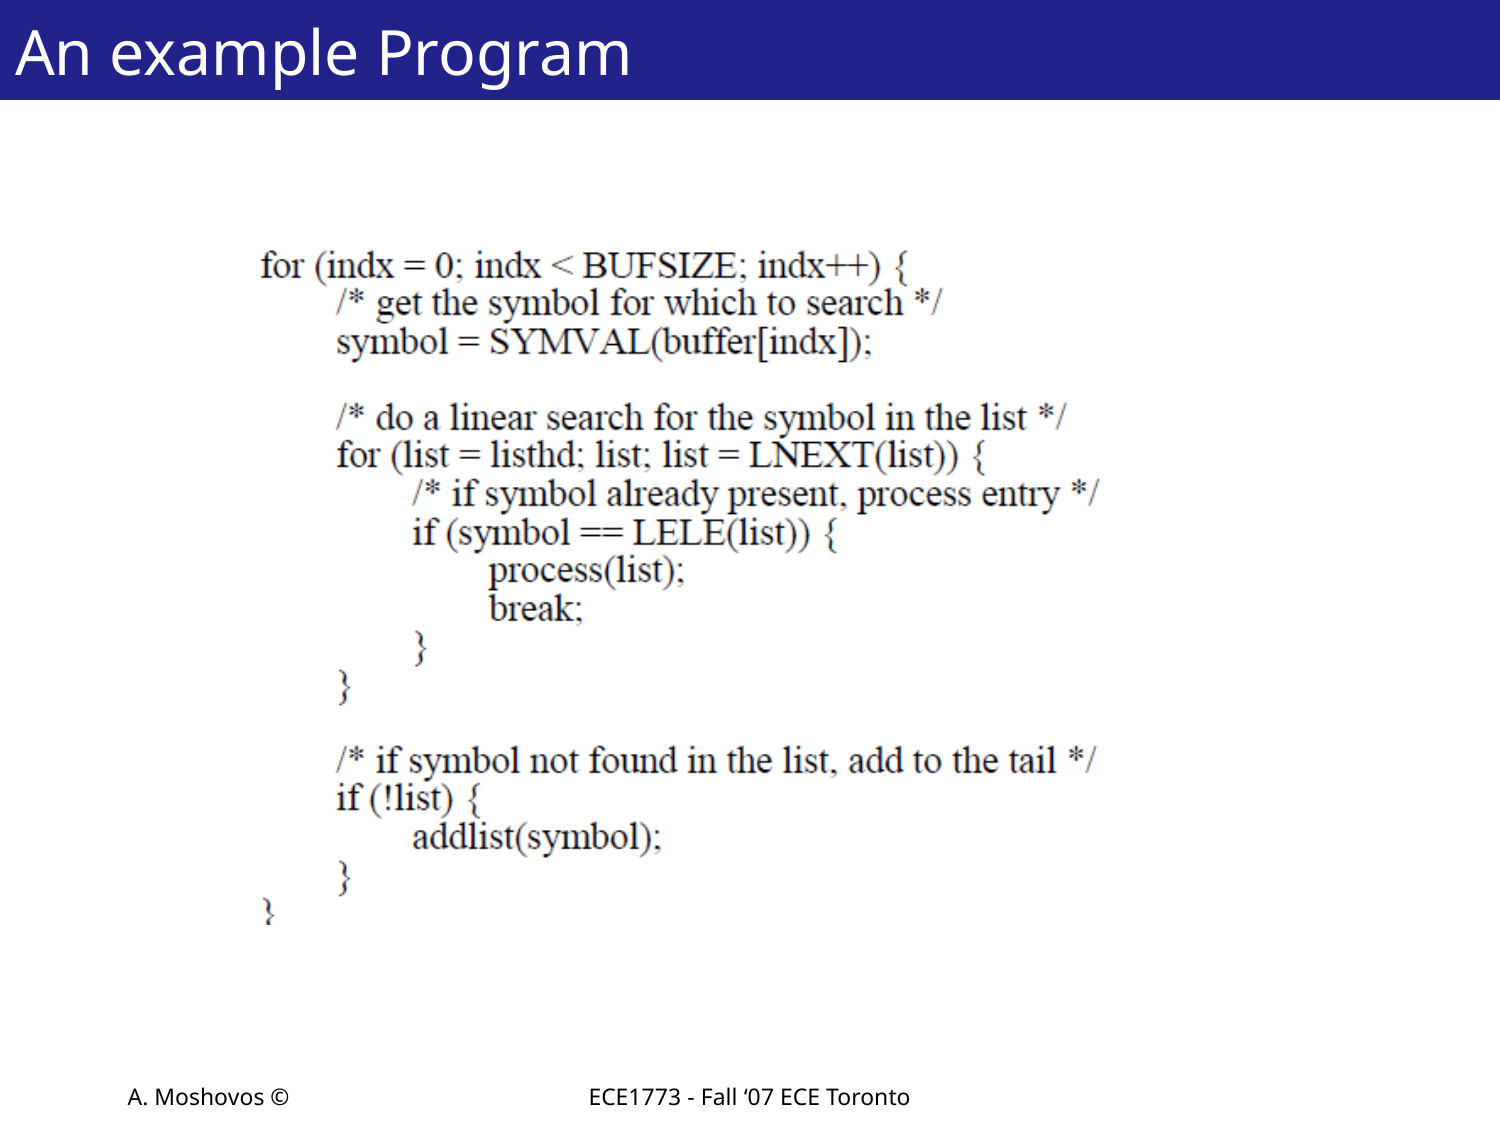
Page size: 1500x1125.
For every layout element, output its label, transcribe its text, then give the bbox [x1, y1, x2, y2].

footer ECE1773 - Fall ‘07 ECE Toronto [487, 1074, 1013, 1125]
slide_number A. Moshovos © [112, 1074, 426, 1125]
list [162, 218, 1270, 926]
title An example Program [0, 0, 1500, 101]
